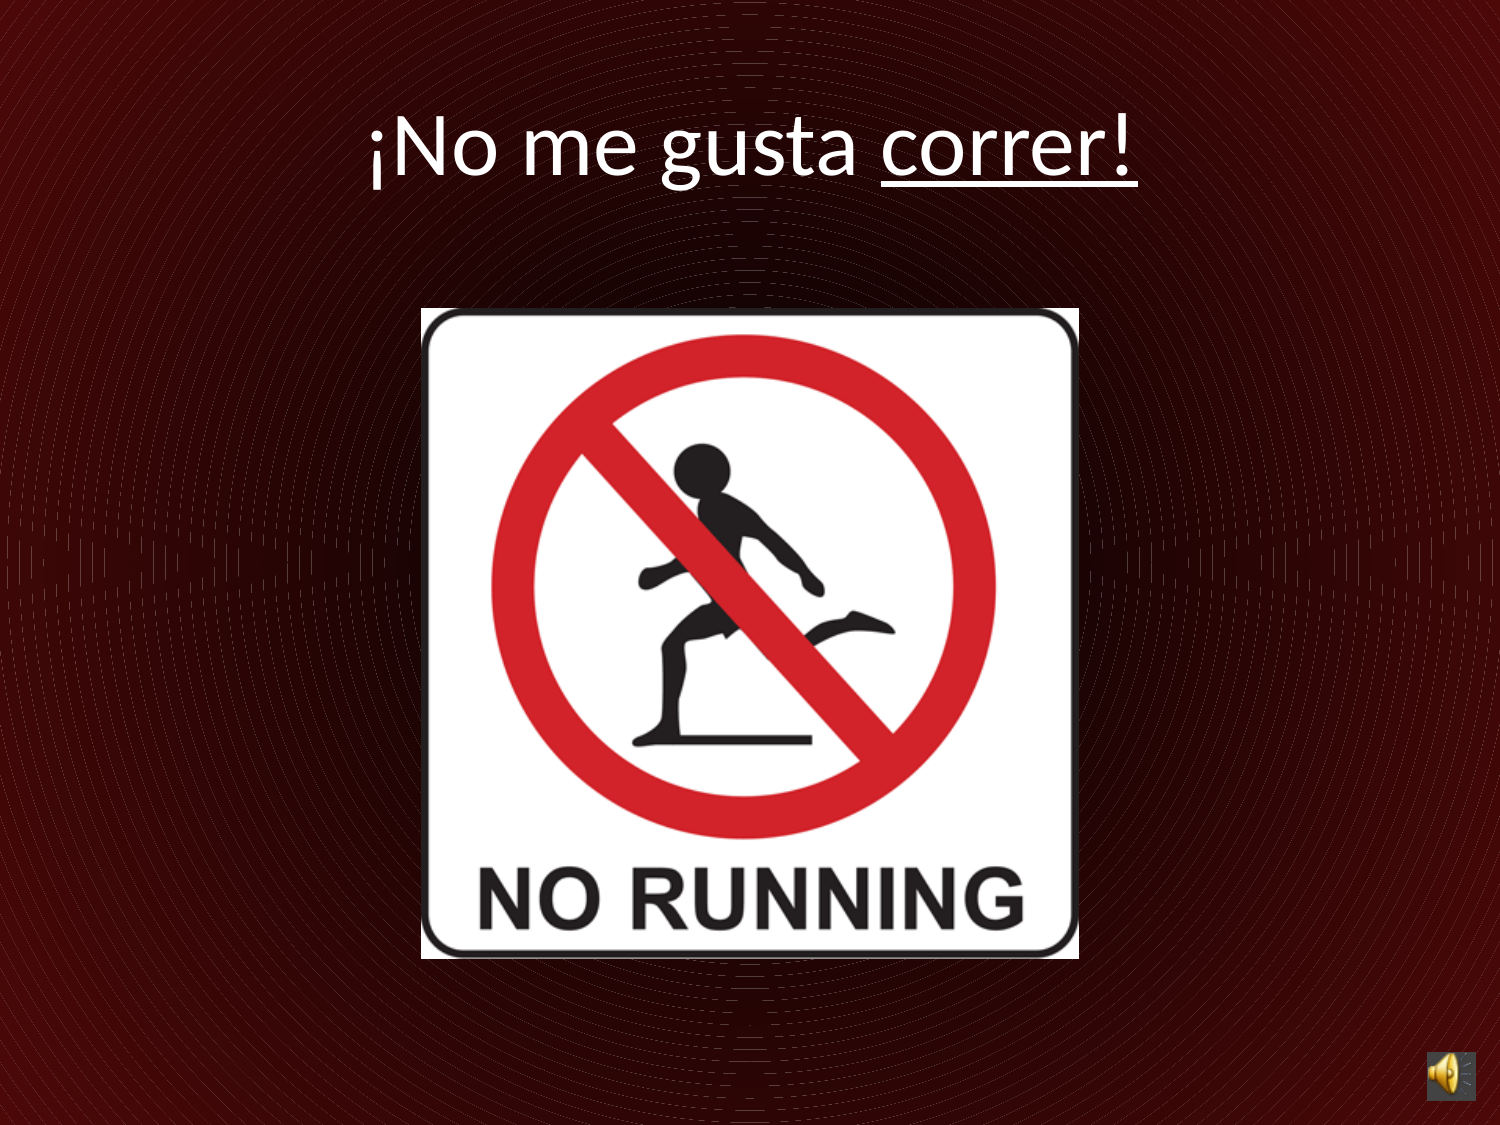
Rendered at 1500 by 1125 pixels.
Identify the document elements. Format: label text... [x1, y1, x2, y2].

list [421, 308, 1079, 959]
title ¡No me gusta correr! [75, 45, 1425, 233]
picture [1426, 1051, 1477, 1102]
